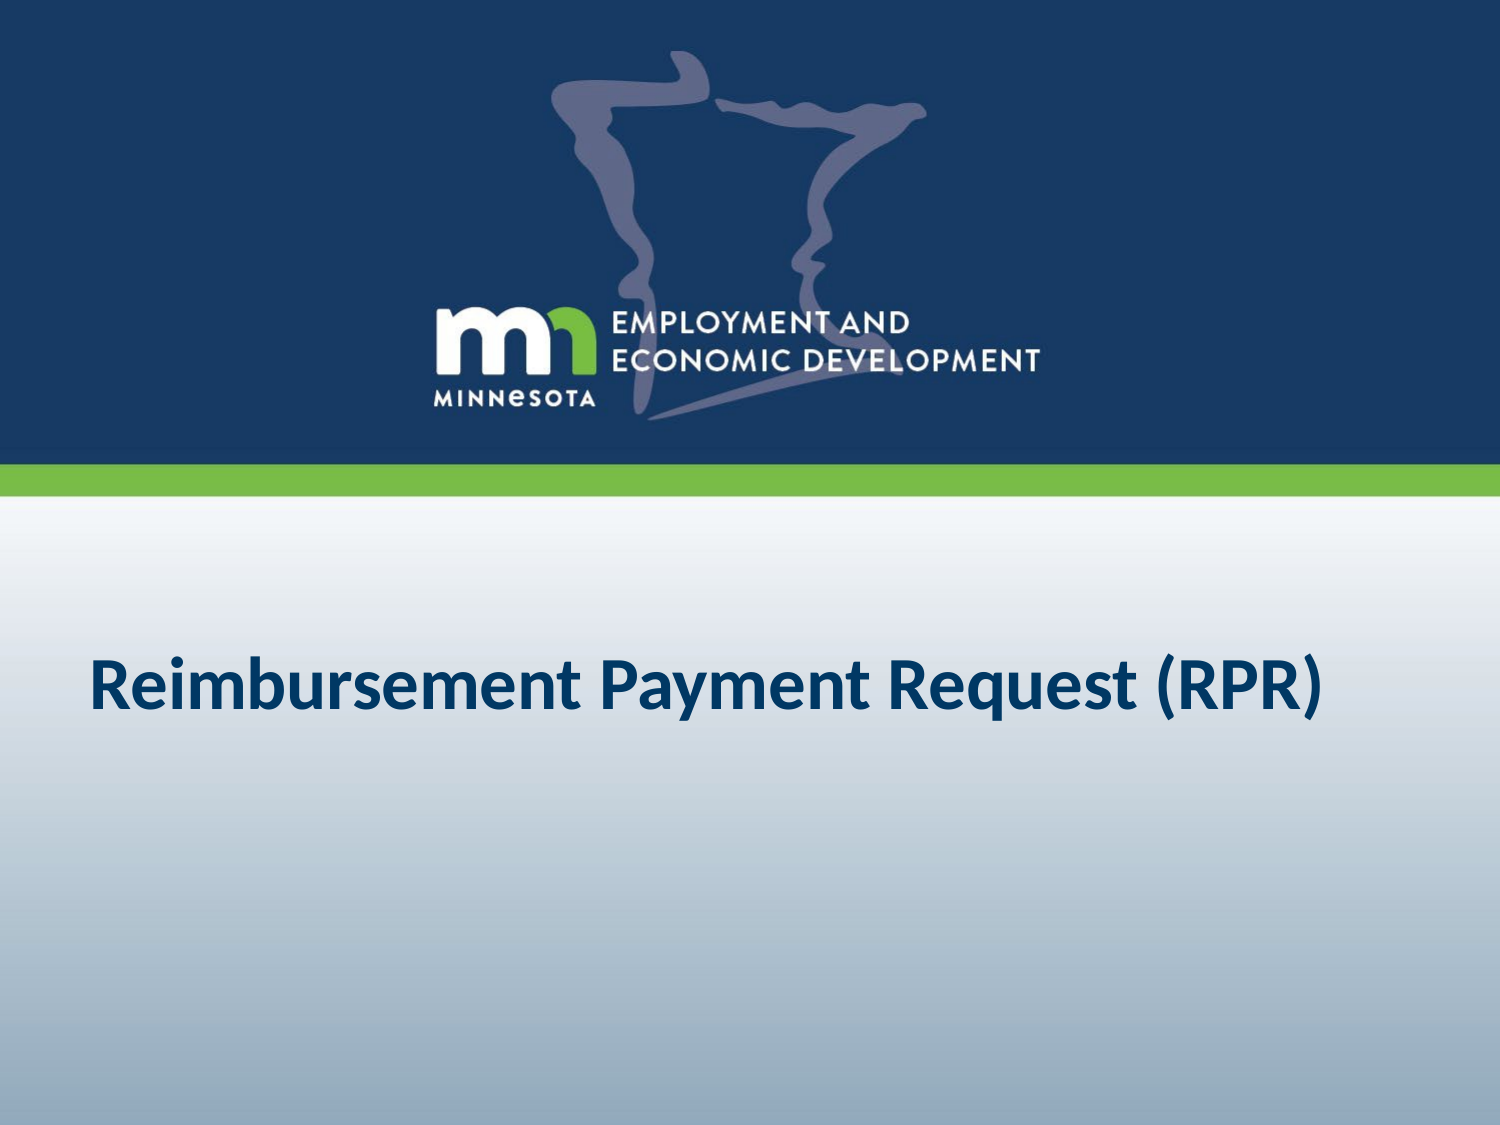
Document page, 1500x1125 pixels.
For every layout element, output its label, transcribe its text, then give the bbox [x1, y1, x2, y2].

picture [0, 0, 1500, 1125]
title Reimbursement Payment Request (RPR) [87, 632, 1400, 823]
